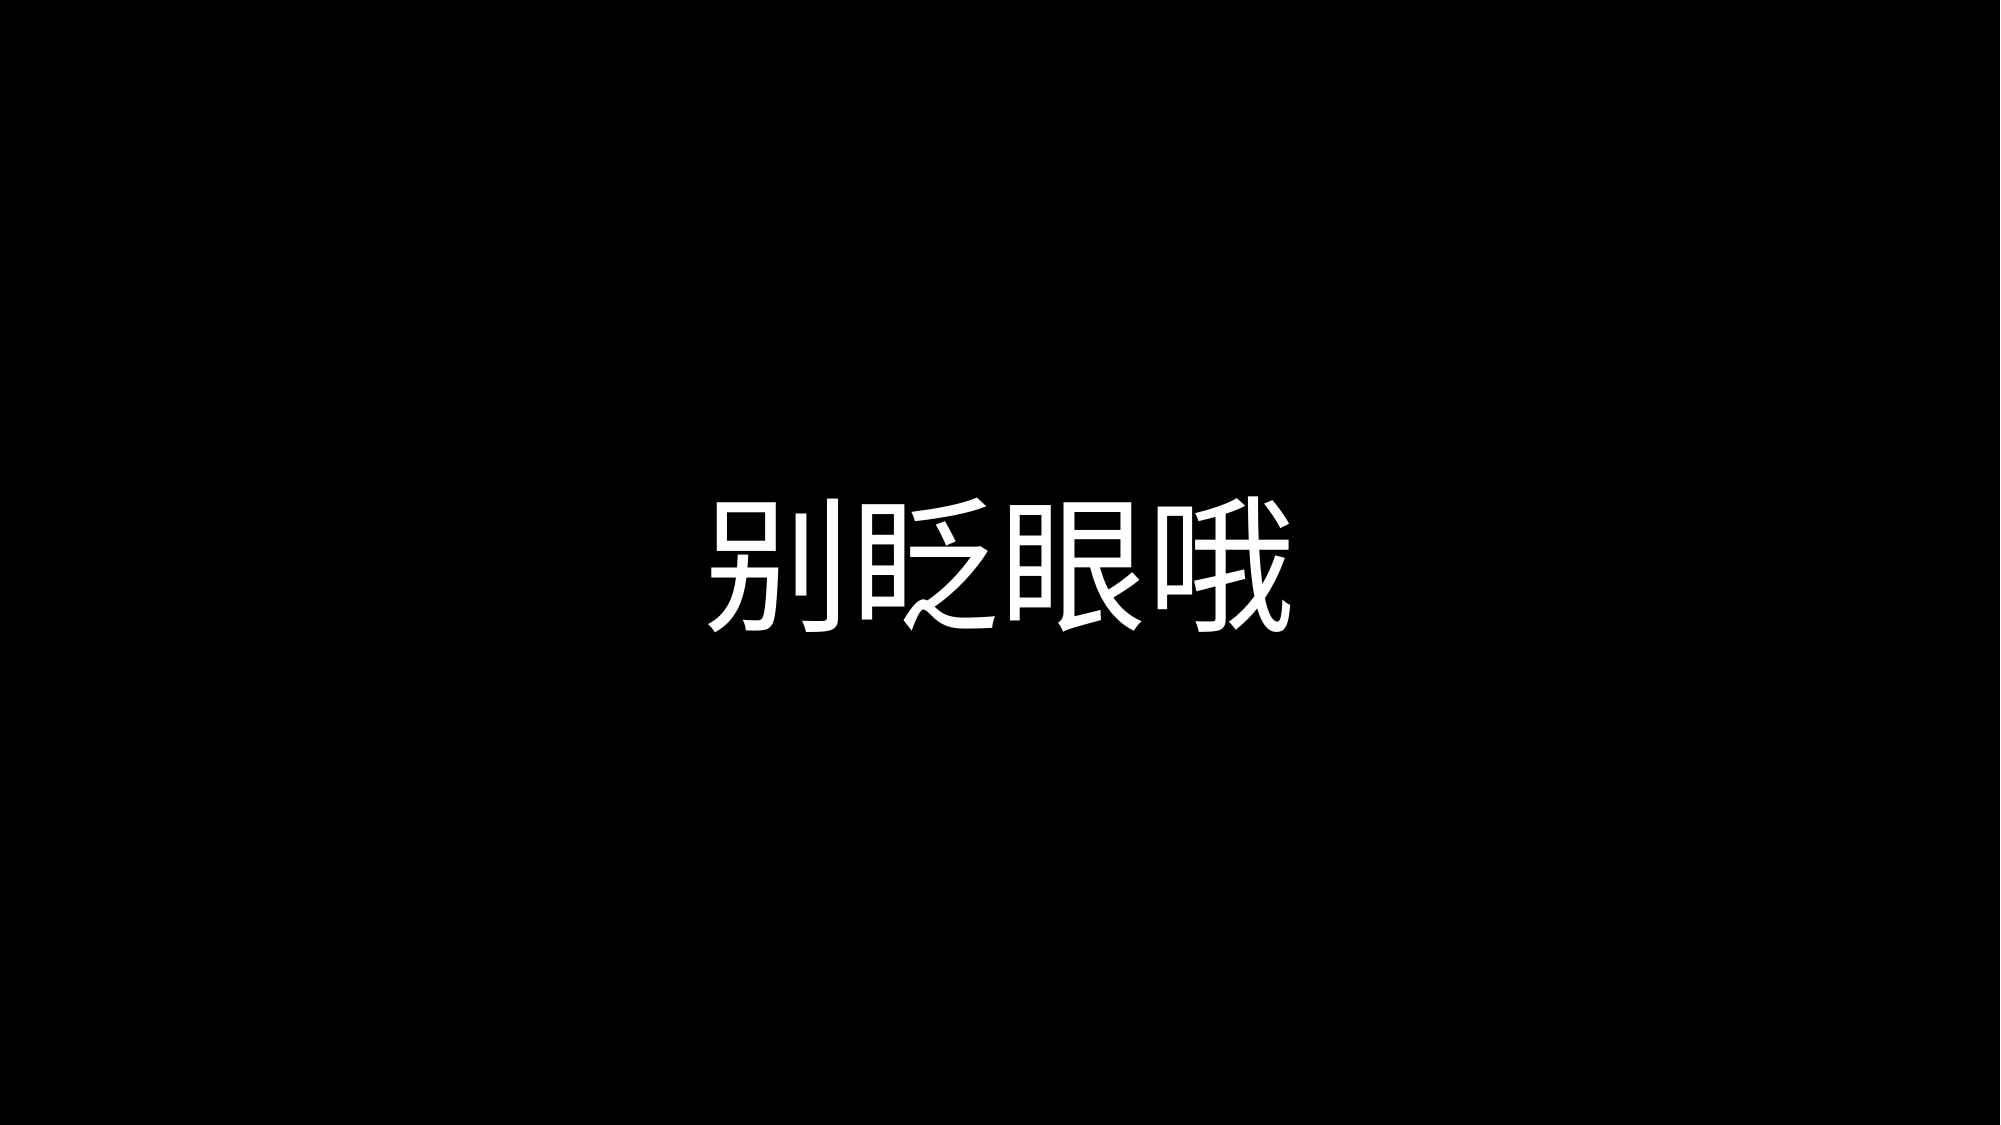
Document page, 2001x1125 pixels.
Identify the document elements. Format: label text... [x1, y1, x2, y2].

text_box 别眨眼哦 [539, 465, 1460, 658]
